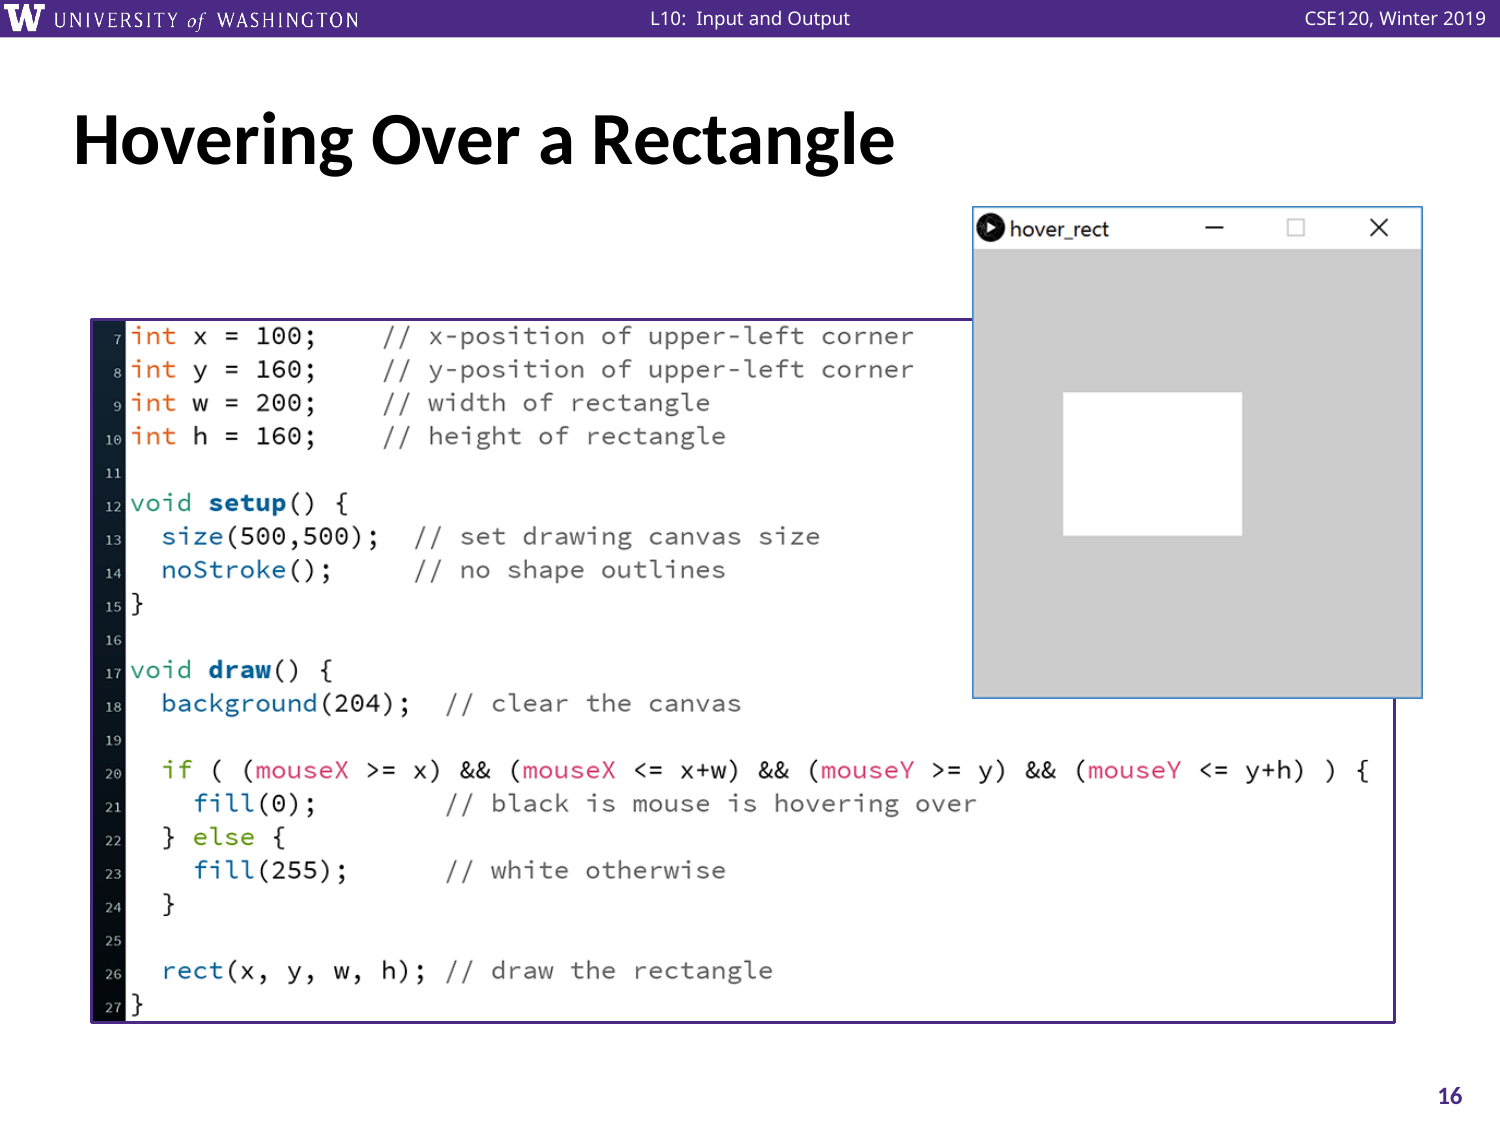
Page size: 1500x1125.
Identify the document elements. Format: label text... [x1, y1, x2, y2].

picture [4, 4, 358, 32]
picture [93, 206, 1423, 1022]
title Hovering Over a Rectangle [58, 71, 1438, 198]
slide_number 16 [1400, 1065, 1500, 1125]
